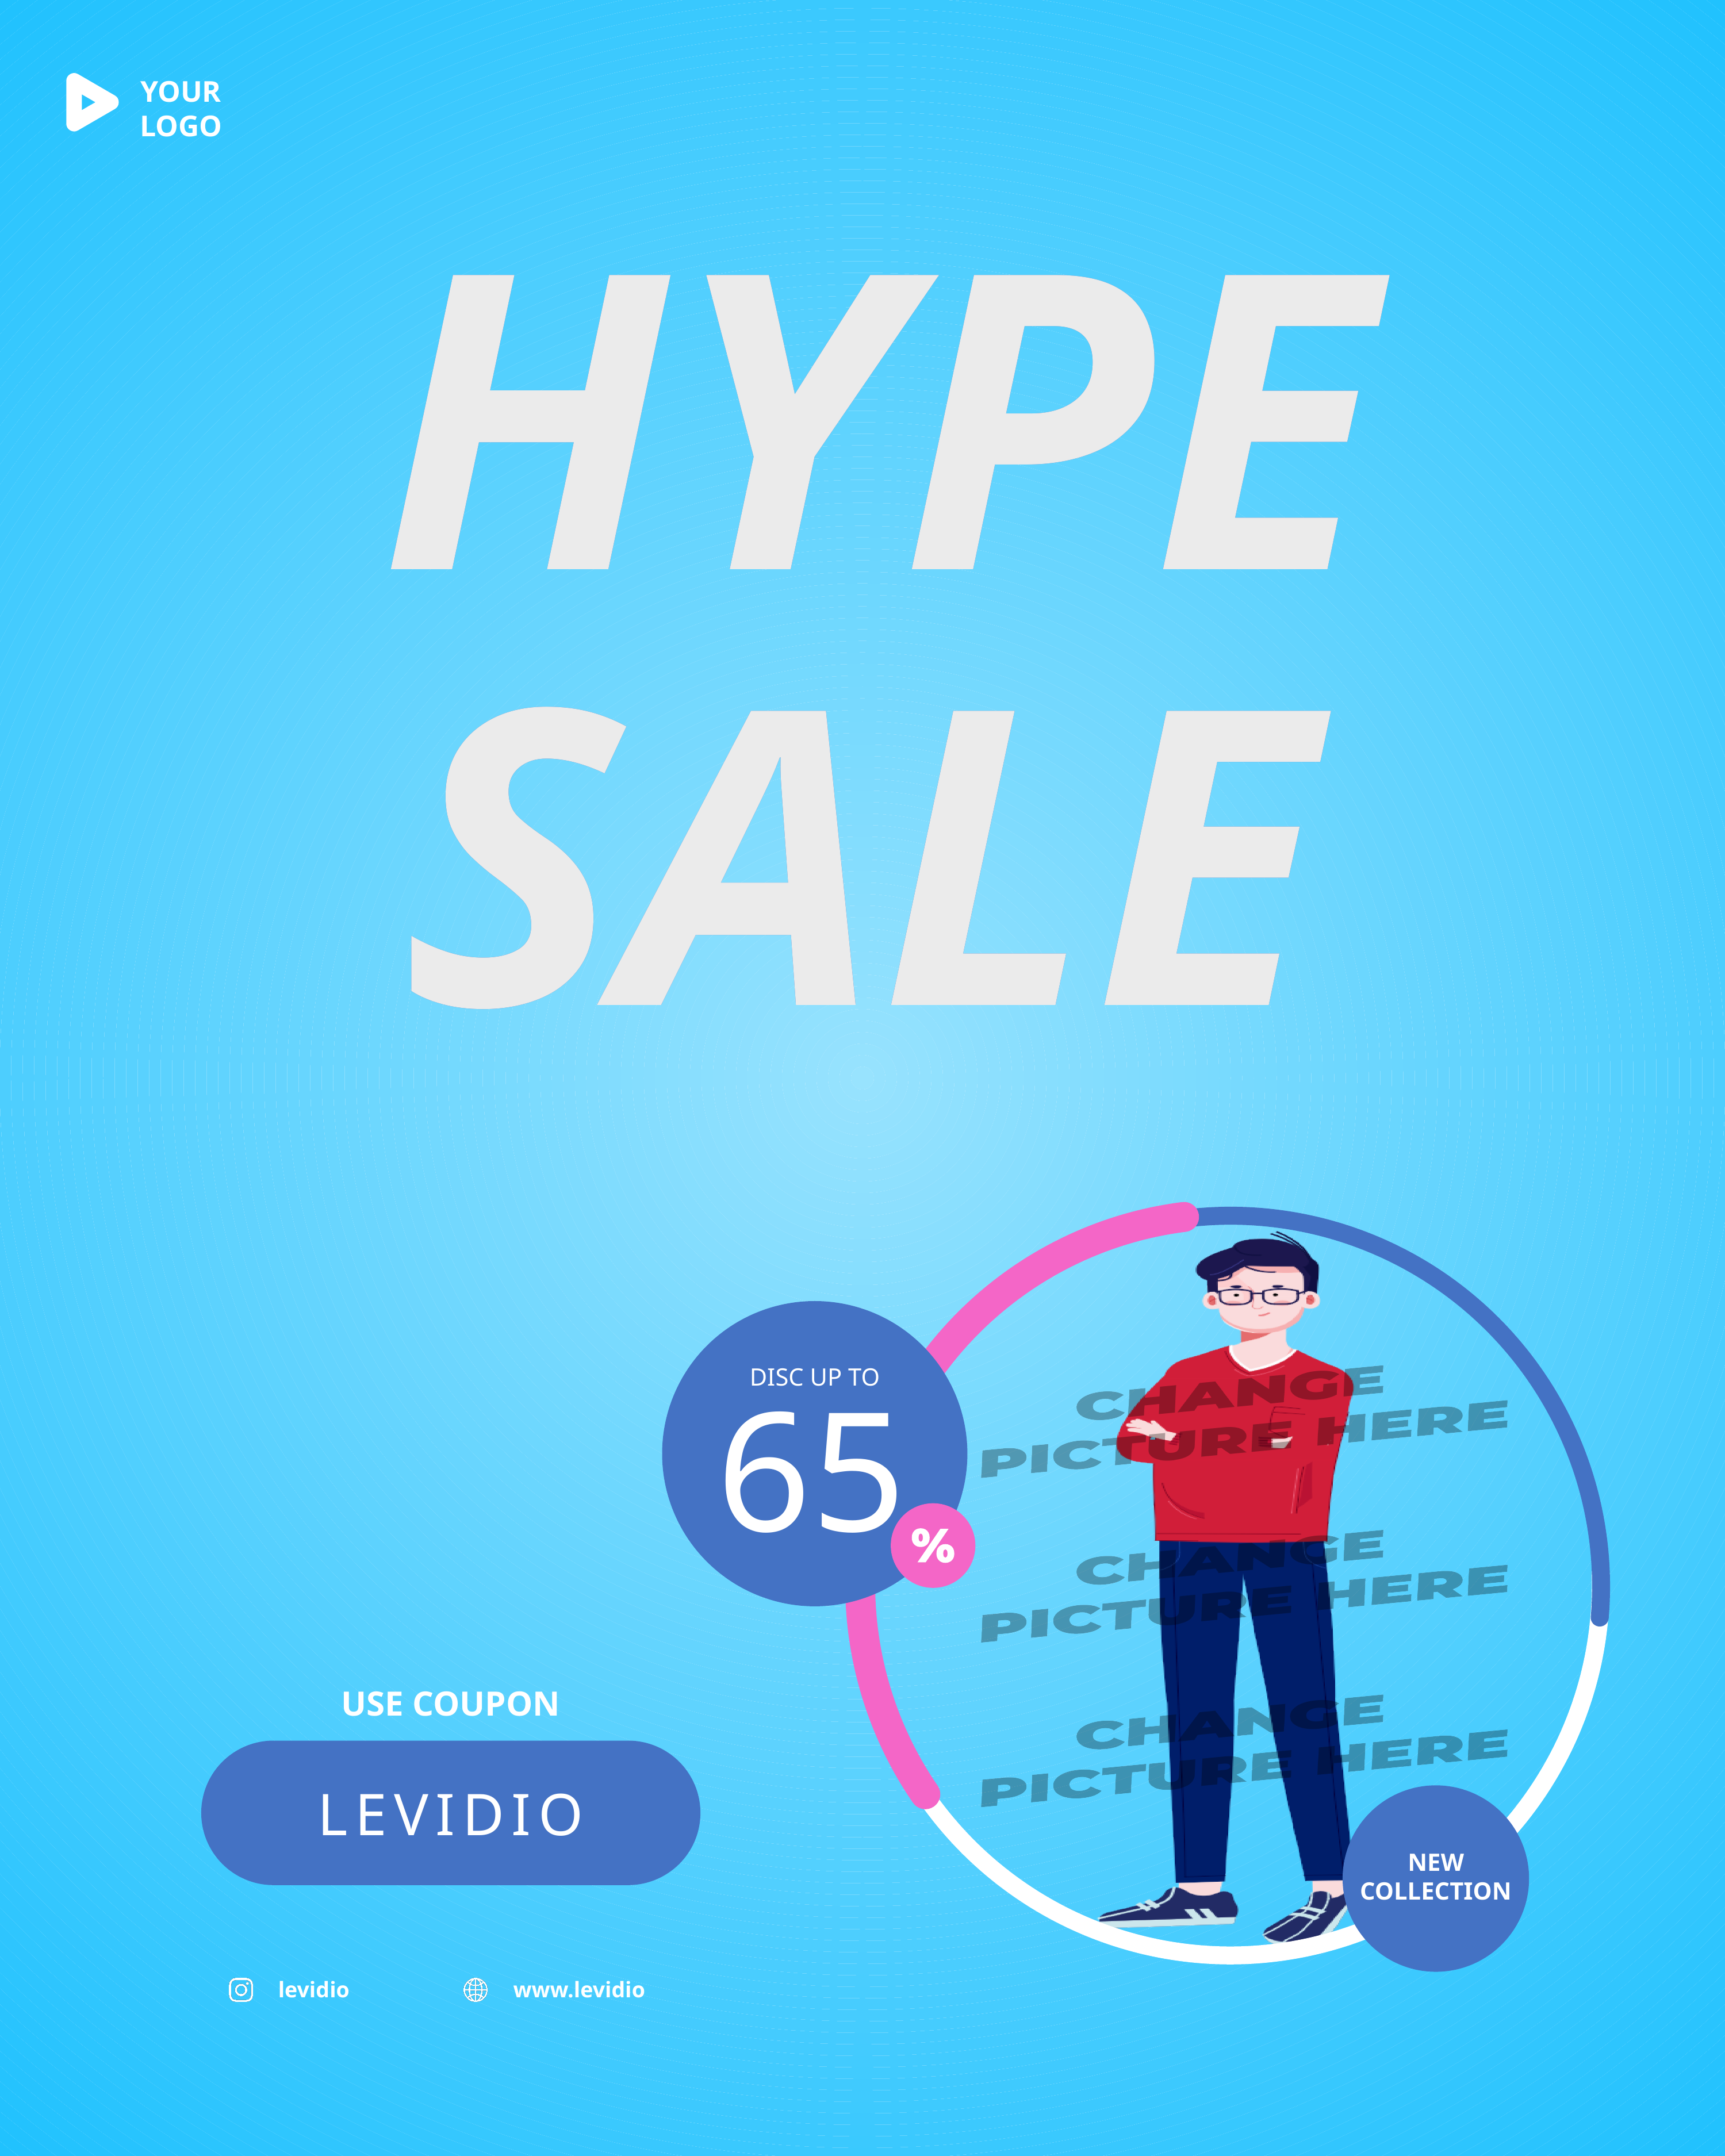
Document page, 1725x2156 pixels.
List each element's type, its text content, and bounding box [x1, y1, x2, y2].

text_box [74, 69, 259, 148]
text_box [661, 1300, 860, 1548]
text_box 65 [694, 1361, 860, 1569]
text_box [463, 1971, 658, 2007]
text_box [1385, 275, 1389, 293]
text_box SALE [394, 589, 1327, 1092]
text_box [860, 1214, 1601, 1957]
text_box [229, 1971, 360, 2007]
text_box [714, 1569, 860, 1607]
text_box DISC UP TO [731, 1357, 860, 1395]
text_box USE COUPON [333, 1678, 569, 1727]
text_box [1342, 1785, 1529, 1972]
text_box HYPE [371, 153, 1385, 656]
picture [1601, 1214, 1604, 1952]
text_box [201, 1740, 701, 1885]
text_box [891, 1503, 976, 1588]
